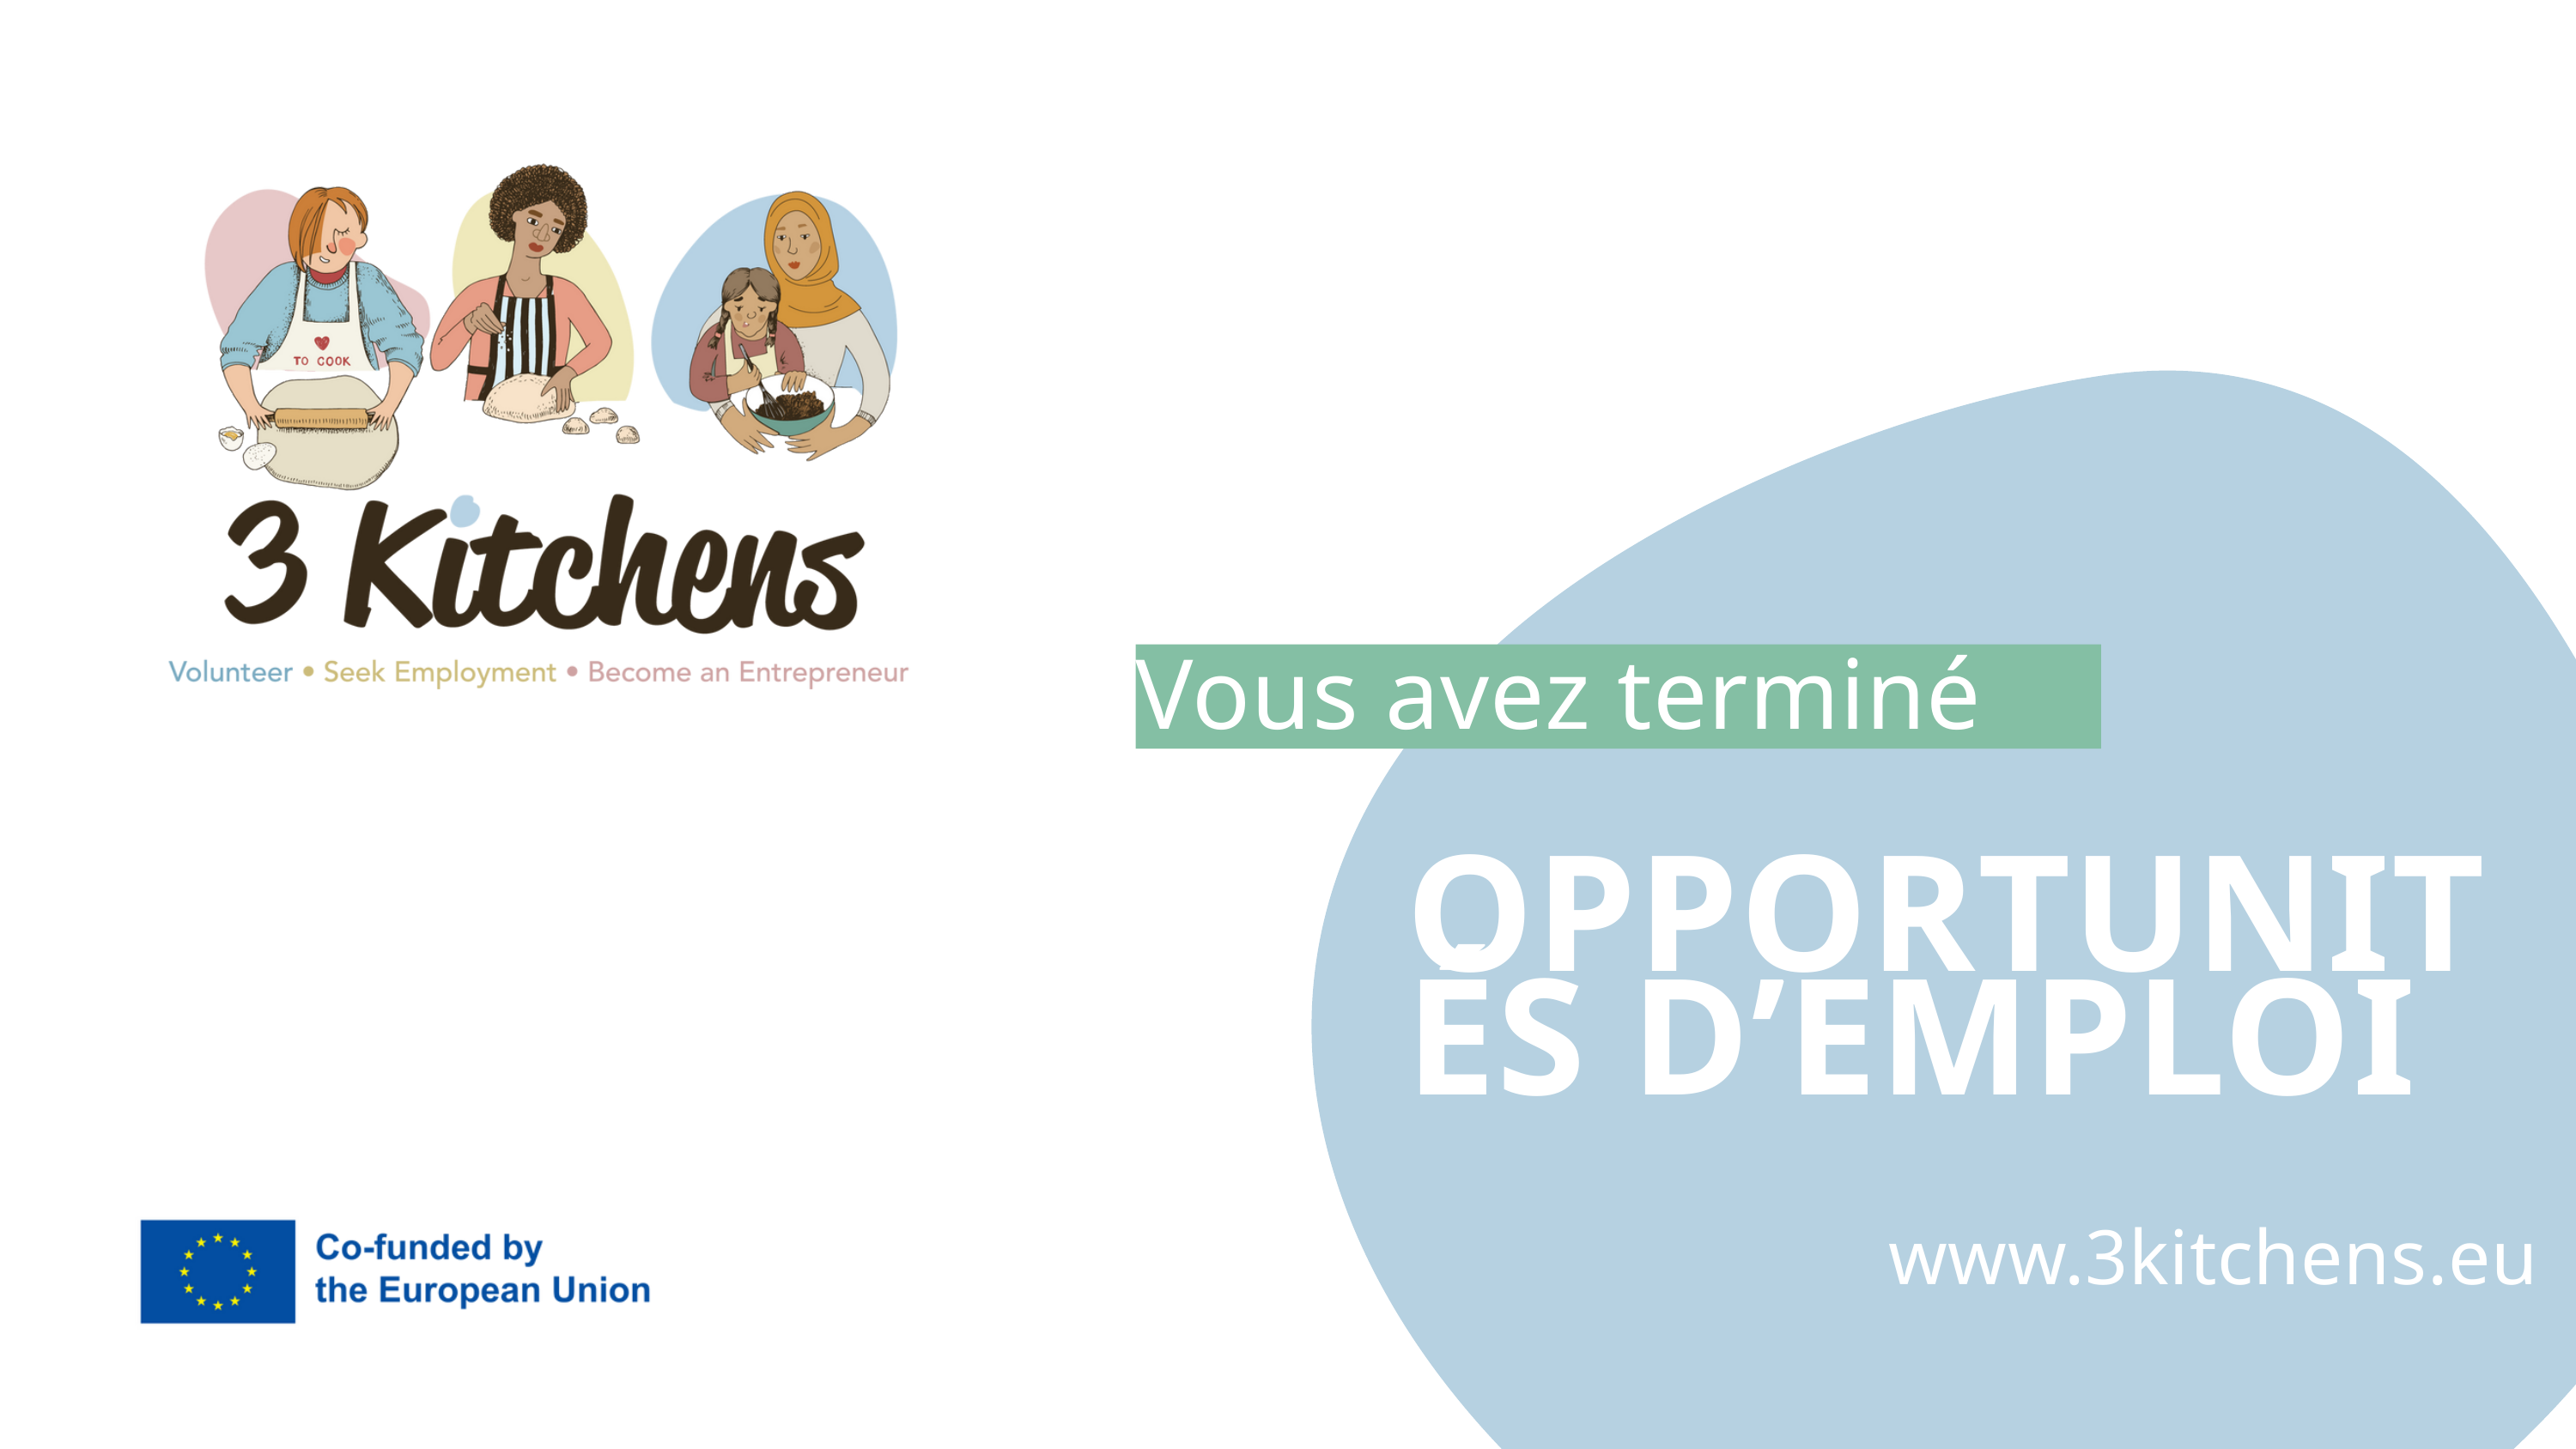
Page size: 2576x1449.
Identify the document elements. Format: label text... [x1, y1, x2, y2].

text_box Vous avez terminé . [1135, 644, 1370, 749]
text_box [122, 97, 990, 724]
text_box [134, 1214, 690, 1331]
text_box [1375, 343, 2570, 1449]
